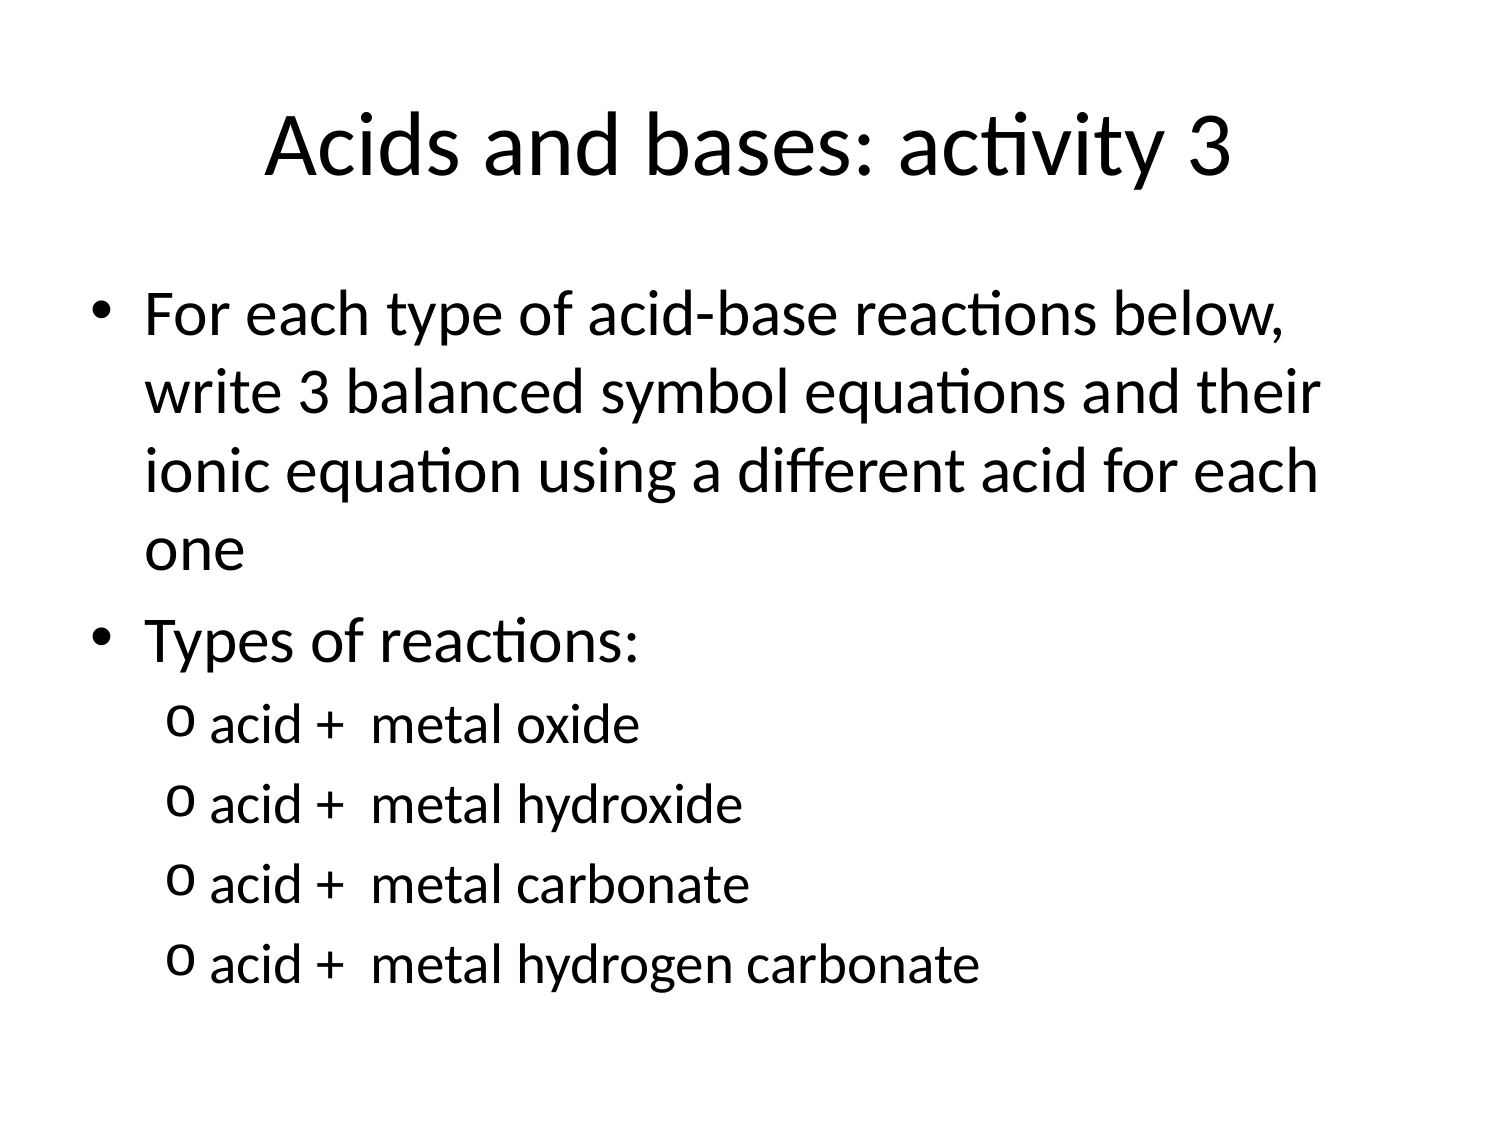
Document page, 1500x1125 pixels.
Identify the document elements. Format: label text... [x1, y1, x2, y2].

list For each type of acid-base reactions below, write 3 balanced symbol equations and their ionic equation using a different acid for each one Types of reactions: acid + metal oxide acid + metal hydroxide acid + metal carbonate acid + metal hydrogen carbonate [75, 262, 1425, 1005]
title Acids and bases: activity 3 [75, 45, 1425, 233]
